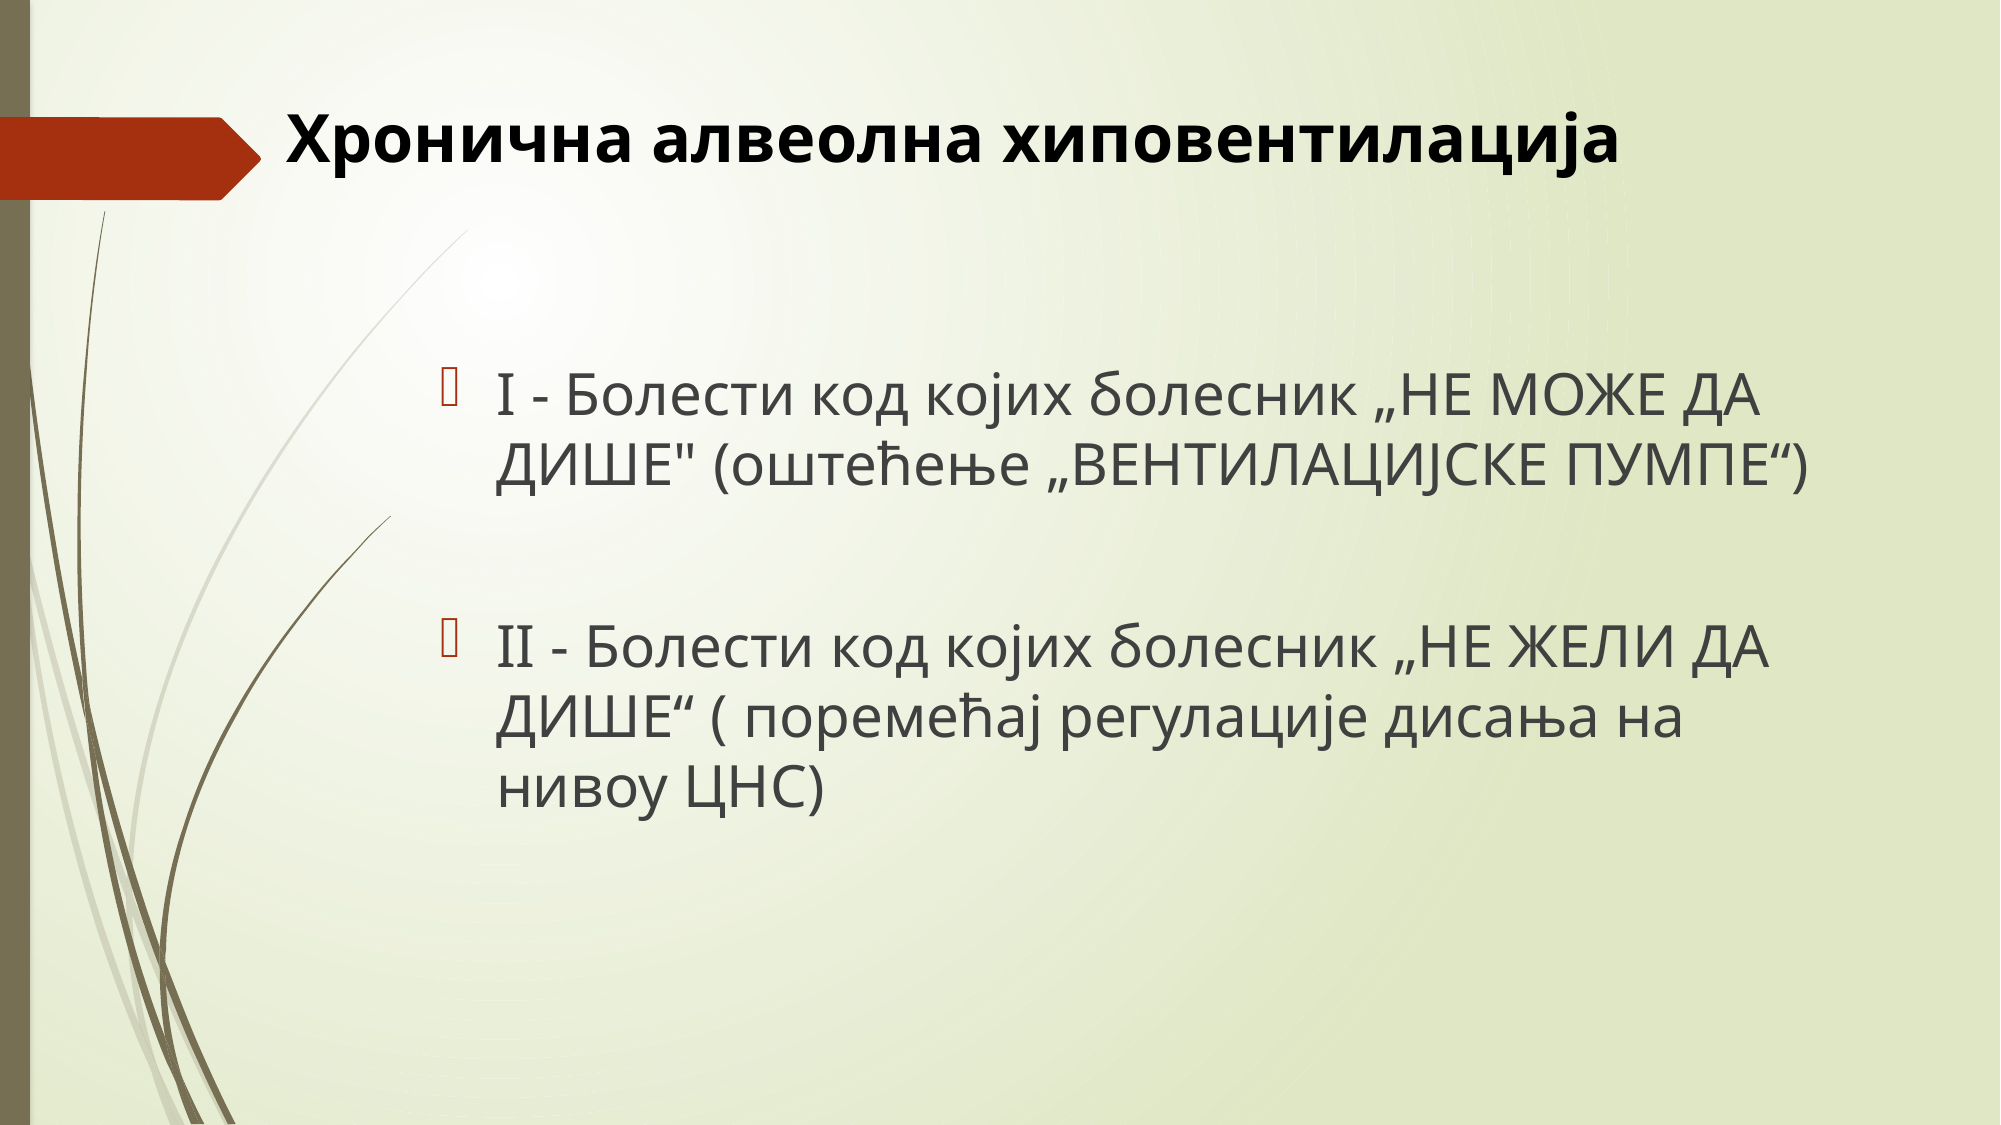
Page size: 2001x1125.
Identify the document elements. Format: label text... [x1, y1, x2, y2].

title Хронична алвеолна хиповентилација [271, 87, 1725, 276]
list I - Болести код којих болесник „НЕ МОЖЕ ДА ДИШЕ" (оштећење „ВЕНТИЛАЦИЈСКЕ ПУМПЕ“) II - Болести код којих болесник „НЕ ЖЕЛИ ДА ДИШЕ“ ( поремећај регулације дисања на нивоу ЦНС) [424, 350, 1888, 970]
